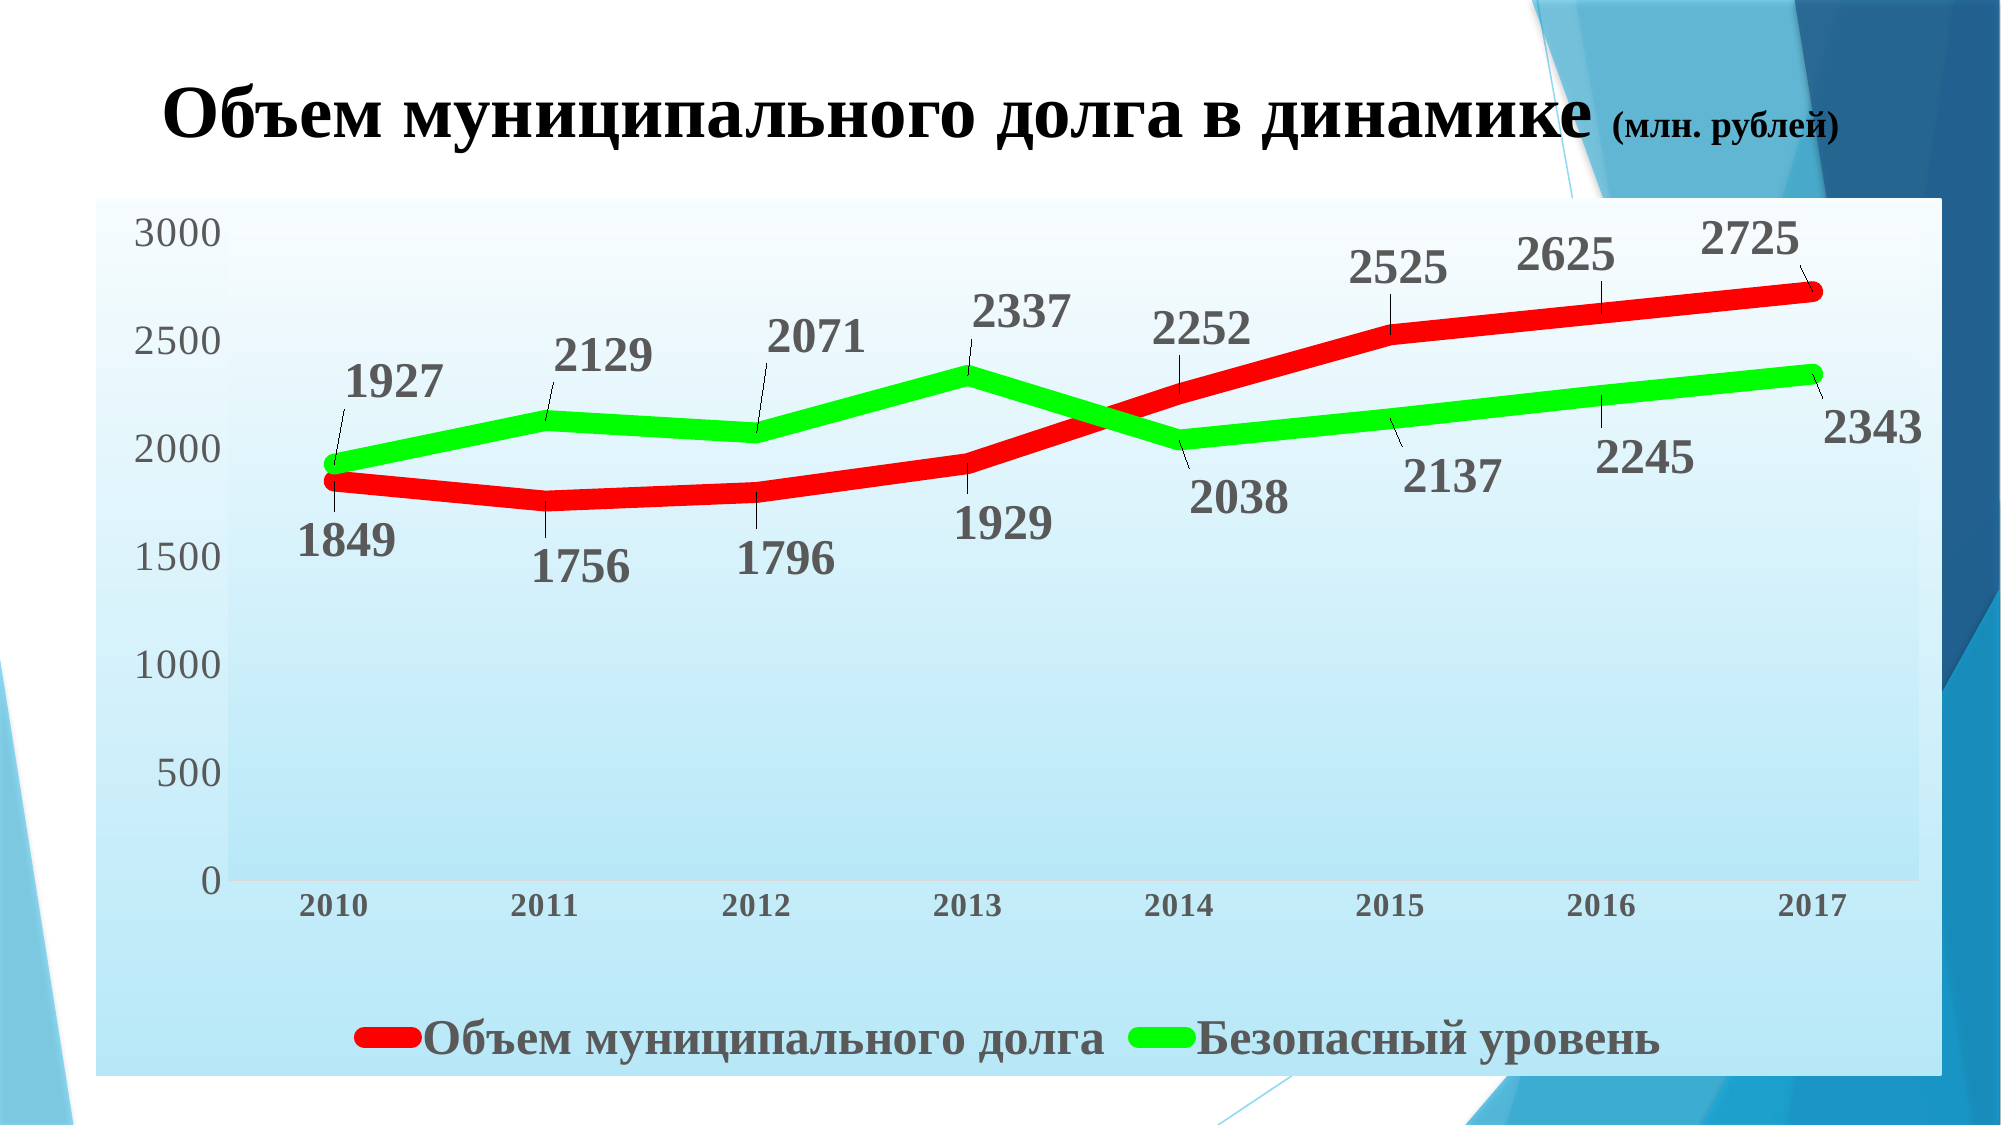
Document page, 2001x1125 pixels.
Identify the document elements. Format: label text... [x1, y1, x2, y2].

title Объем муниципального долга в динамике (млн. рублей) [59, 54, 1942, 170]
chart [95, 198, 1942, 1076]
